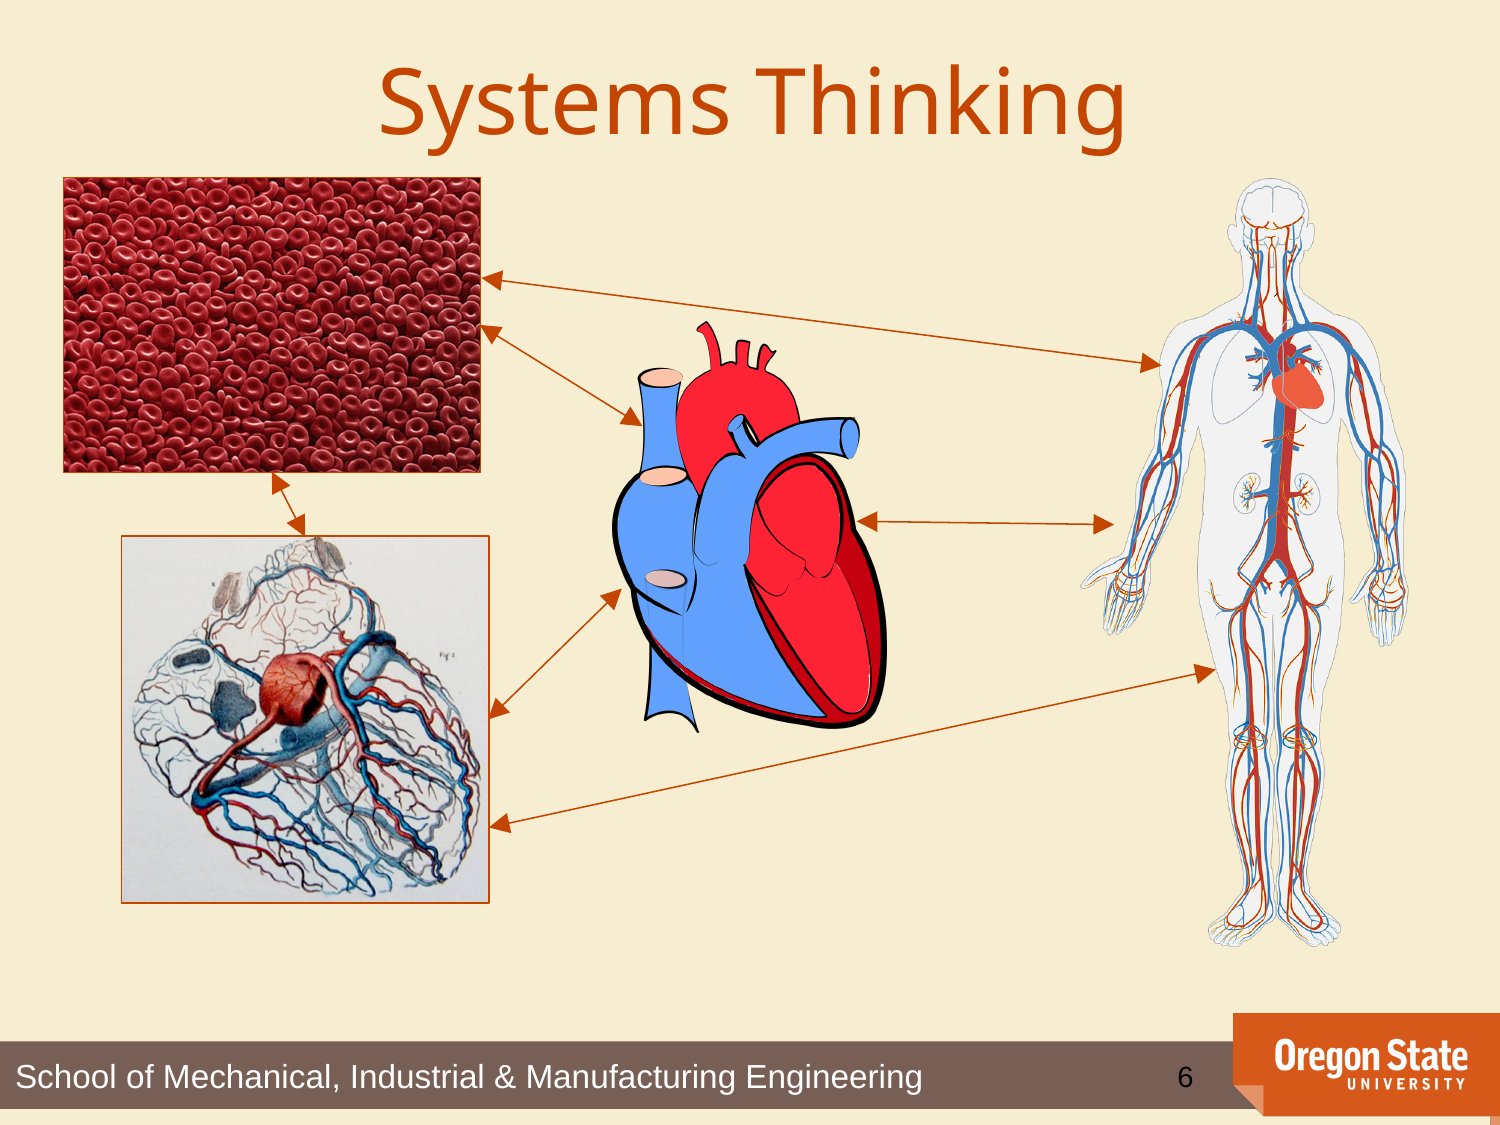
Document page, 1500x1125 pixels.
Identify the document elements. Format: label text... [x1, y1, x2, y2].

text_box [271, 471, 306, 537]
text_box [856, 521, 1115, 525]
slide_number ‹#› [1162, 1046, 1231, 1107]
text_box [481, 277, 1162, 366]
picture [63, 177, 480, 472]
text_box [487, 588, 622, 668]
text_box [479, 373, 643, 427]
picture [1233, 1013, 1500, 1125]
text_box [488, 669, 1217, 828]
picture [612, 366, 888, 669]
title Systems Thinking [45, 37, 1463, 158]
picture [1052, 177, 1438, 948]
picture [121, 536, 489, 903]
